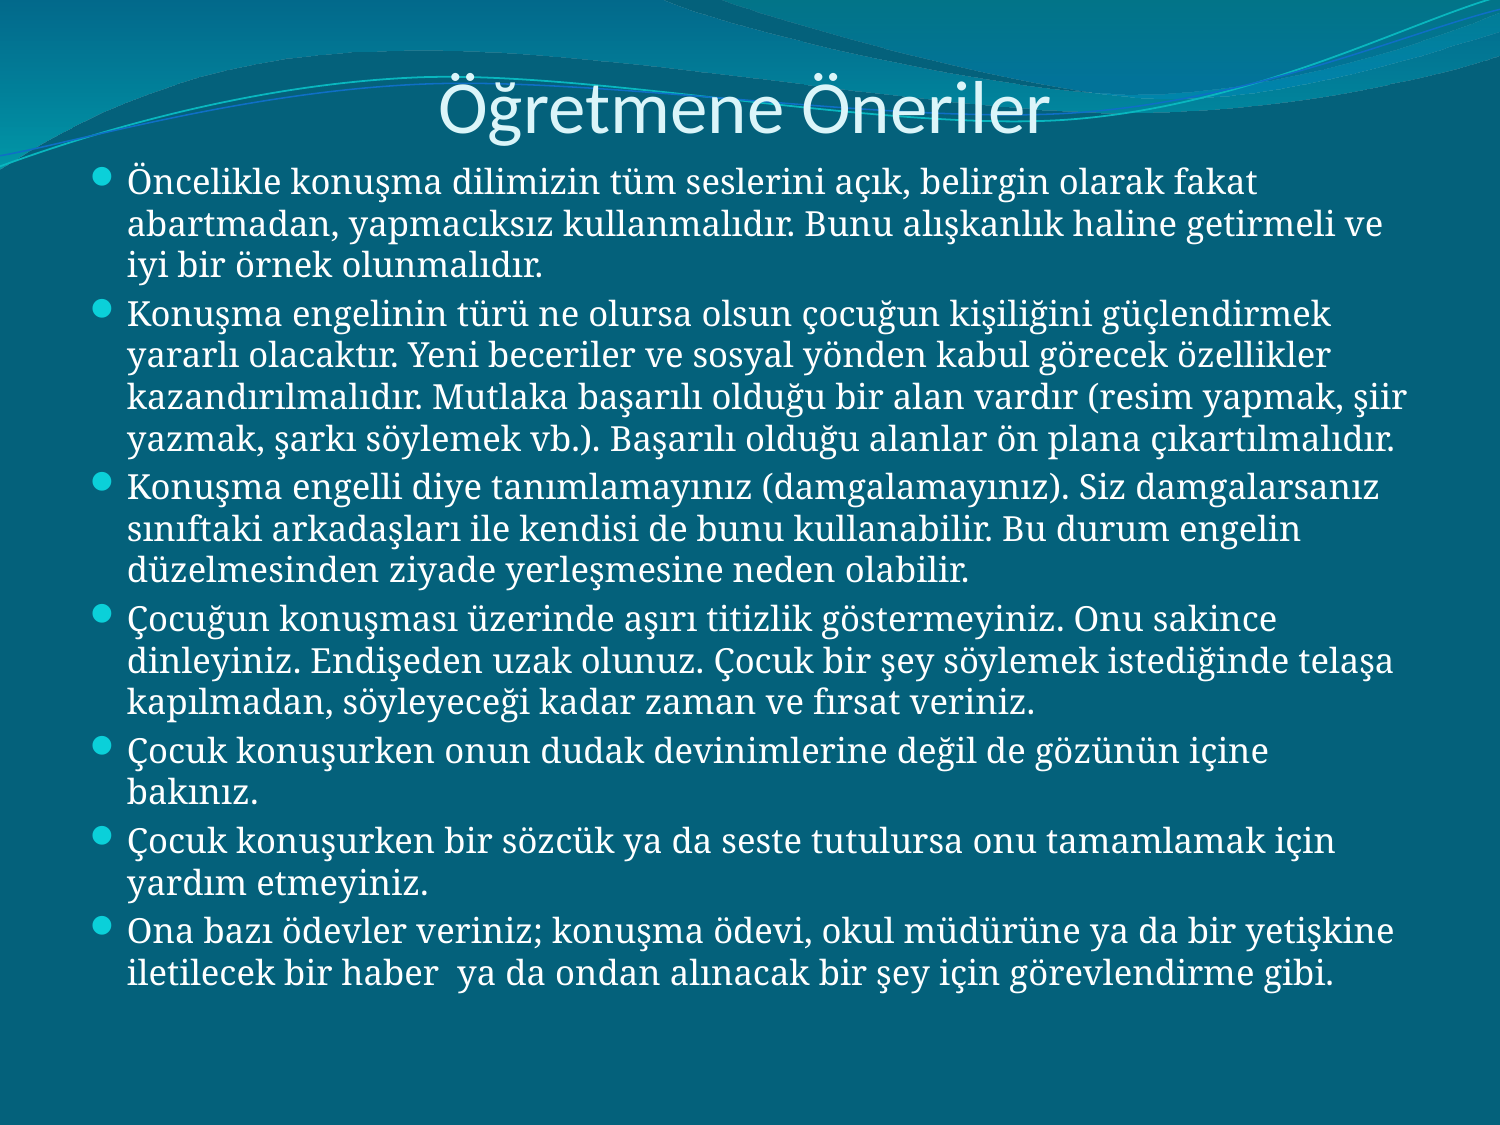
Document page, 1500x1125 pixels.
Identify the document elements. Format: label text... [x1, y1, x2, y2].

list Öncelikle konuşma dilimizin tüm seslerini açık, belirgin olarak fakat abartmadan, yapmacıksız kullanmalıdır. Bunu alışkanlık haline getirmeli ve iyi bir örnek olunmalıdır. Konuşma engelinin türü ne olursa olsun çocuğun kişiliğini güçlendirmek yararlı olacaktır. Yeni beceriler ve sosyal yönden kabul görecek özellikler kazandırılmalıdır. Mutlaka başarılı olduğu bir alan vardır (resim yapmak, şiir yazmak, şarkı söylemek vb.). Başarılı olduğu alanlar ön plana çıkartılmalıdır. Konuşma engelli diye tanımlamayınız (damgalamayınız). Siz damgalarsanız sınıftaki arkadaşları ile kendisi de bunu kullanabilir. Bu durum engelin düzelmesinden ziyade yerleşmesine neden olabilir. Çocuğun konuşması üzerinde aşırı titizlik göstermeyiniz. Onu sakince dinleyiniz. Endişeden uzak olunuz. Çocuk bir şey söylemek istediğinde telaşa kapılmadan, söyleyeceği kadar zaman ve fırsat veriniz. Çocuk konuşurken onun dudak devinimlerine değil de gözünün içine bakınız. Çocuk konuşurken bir sözcük ya da seste tutulursa onu tamamlamak için yardım etmeyiniz. Ona bazı ödevler veriniz; konuşma ödevi, okul müdürüne ya da bir yetişkine iletilecek bir haber ya da ondan alınacak bir şey için görevlendirme gibi. [75, 152, 1425, 1079]
title Öğretmene Öneriler [70, 46, 1421, 153]
